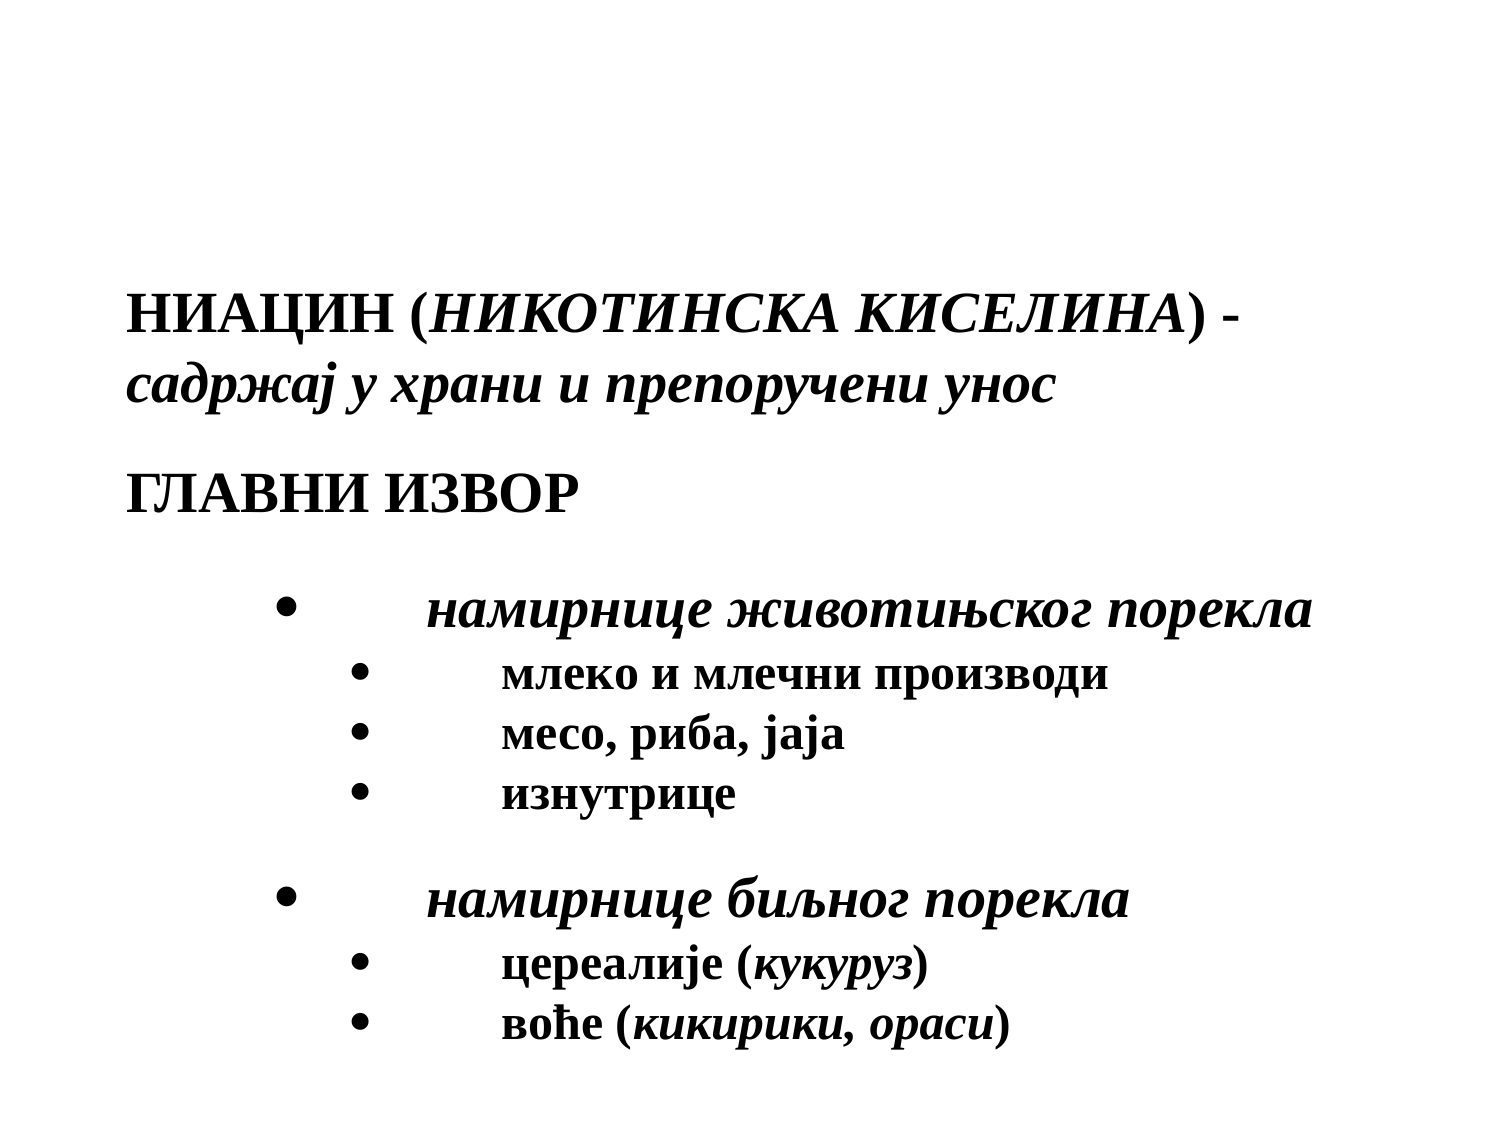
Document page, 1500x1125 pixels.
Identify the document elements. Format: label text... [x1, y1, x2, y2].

text_box НИАЦИН (НИКОТИНСКА КИСЕЛИНА) - садржај у храни и препоручени унос ГЛАВНИ ИЗВОР · намирнице животињског порекла · млеко и млечни производи · месо, риба, јаја · изнутрице · намирнице биљног порекла · цереалије (кукуруз) · воће (кикирики, ораси) [112, 267, 1375, 1057]
